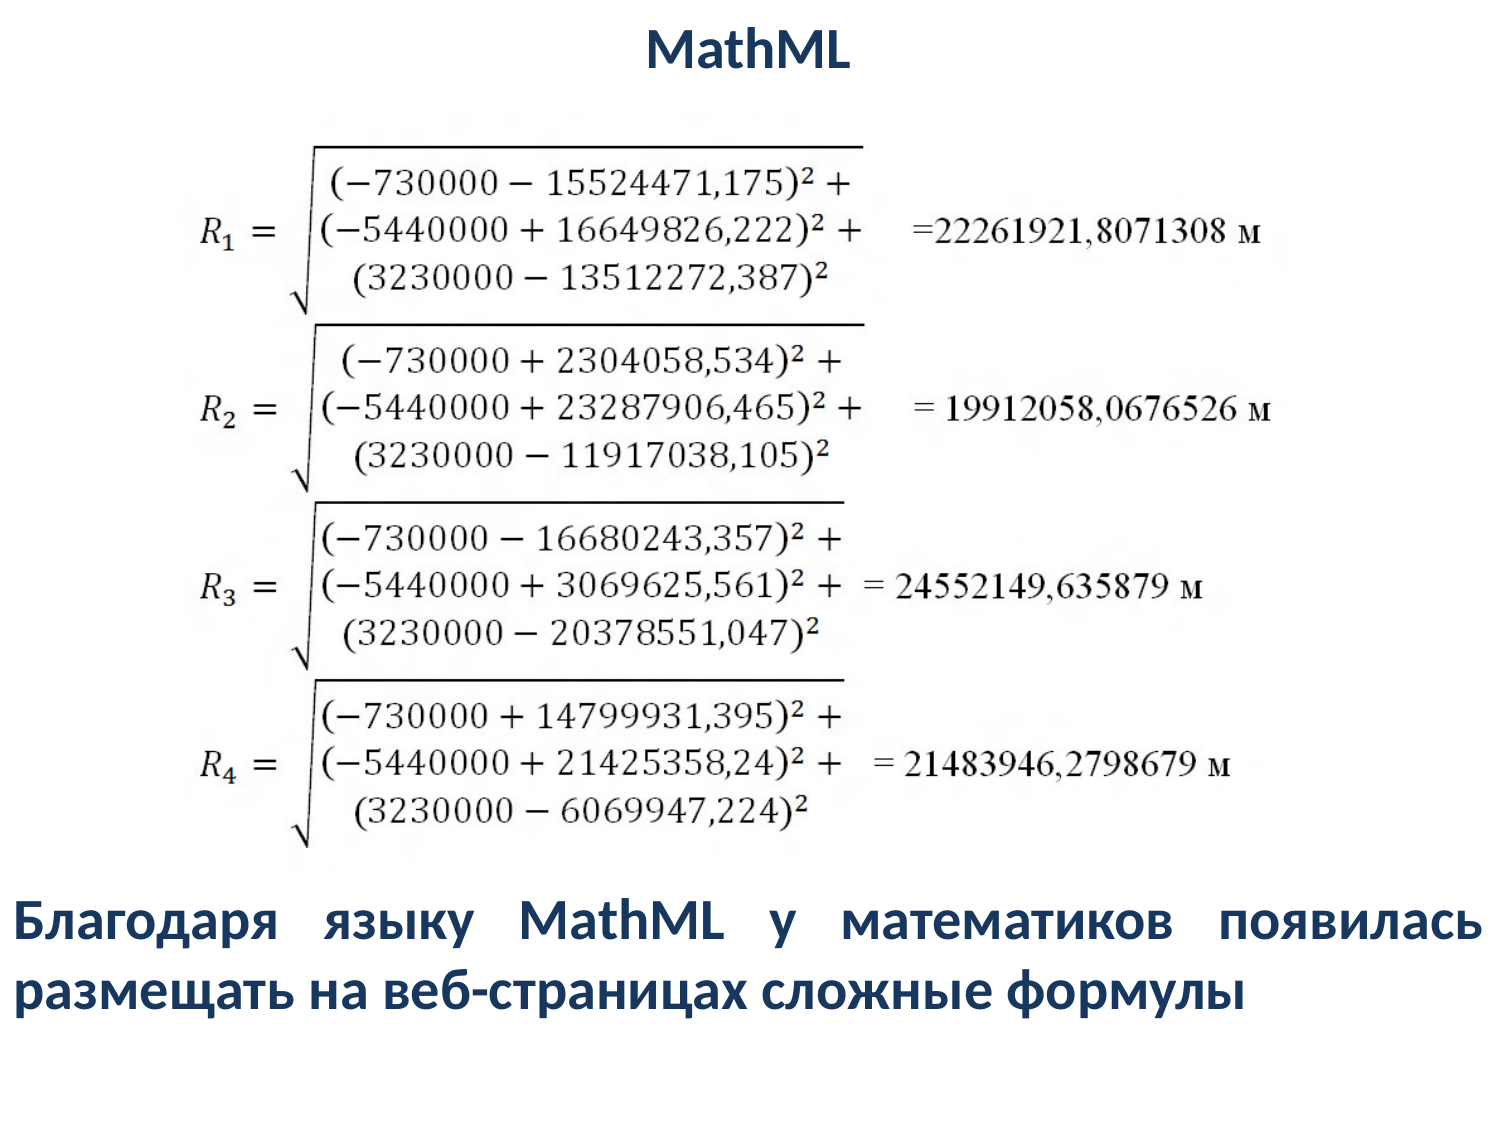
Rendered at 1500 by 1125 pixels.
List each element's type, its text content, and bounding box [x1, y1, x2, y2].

picture [174, 112, 1288, 872]
text_box Благодаря языку MathML у математиков появилась размещать на веб-страницах сложные формулы [0, 873, 1499, 1029]
text_box MathML [0, 2, 1499, 88]
